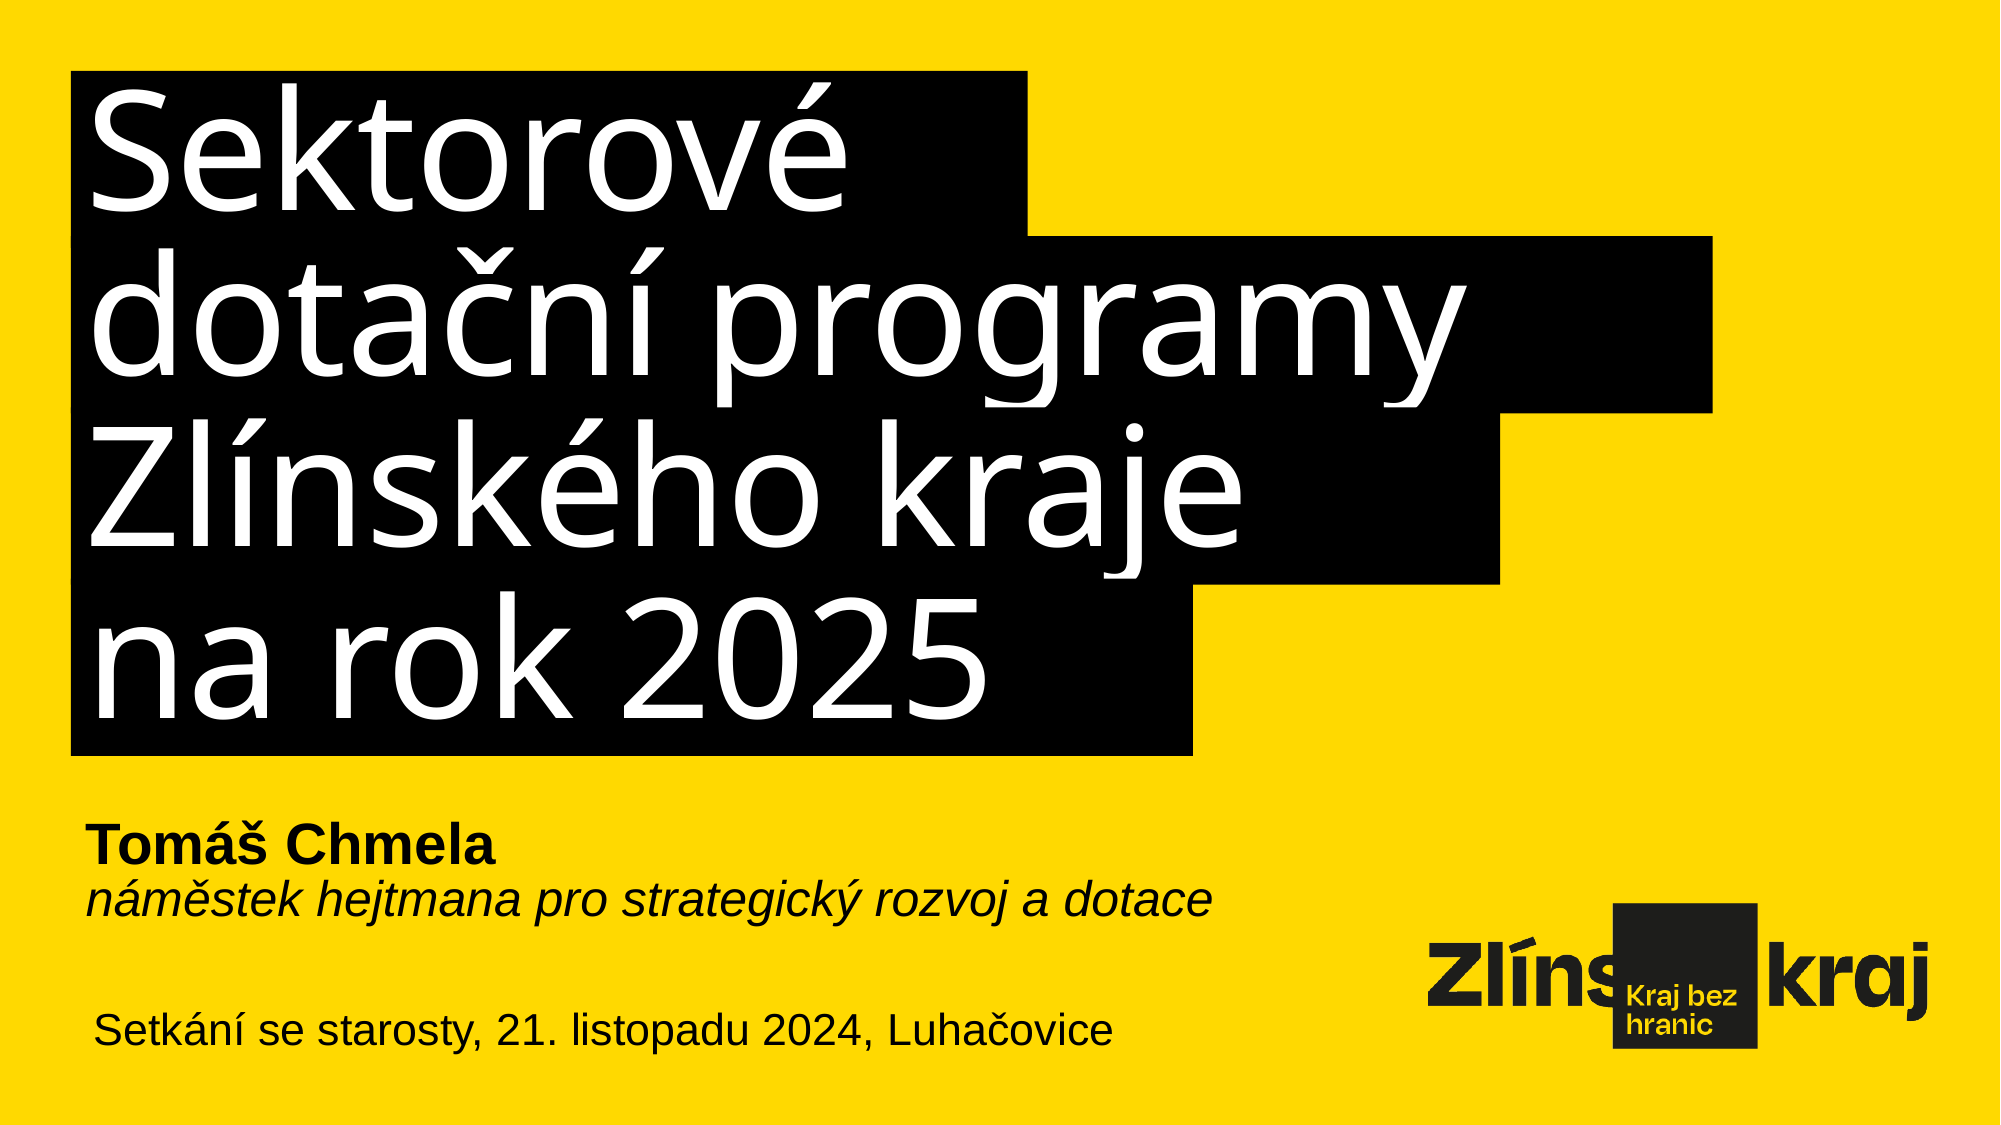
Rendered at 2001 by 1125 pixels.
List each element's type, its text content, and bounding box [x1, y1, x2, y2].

text_box dotační programy [70, 235, 1714, 414]
text_box na rok 2025 [70, 578, 1194, 757]
text_box Sektorové [70, 70, 1029, 235]
subtitle Setkání se starosty, 21. listopadu 2024, Luhačovice [78, 999, 1414, 1063]
picture [1428, 903, 1928, 1049]
text_box Tomáš Chmela náměstek hejtmana pro strategický rozvoj a dotace [70, 809, 1860, 959]
text_box Zlínského kraje [70, 406, 1501, 586]
